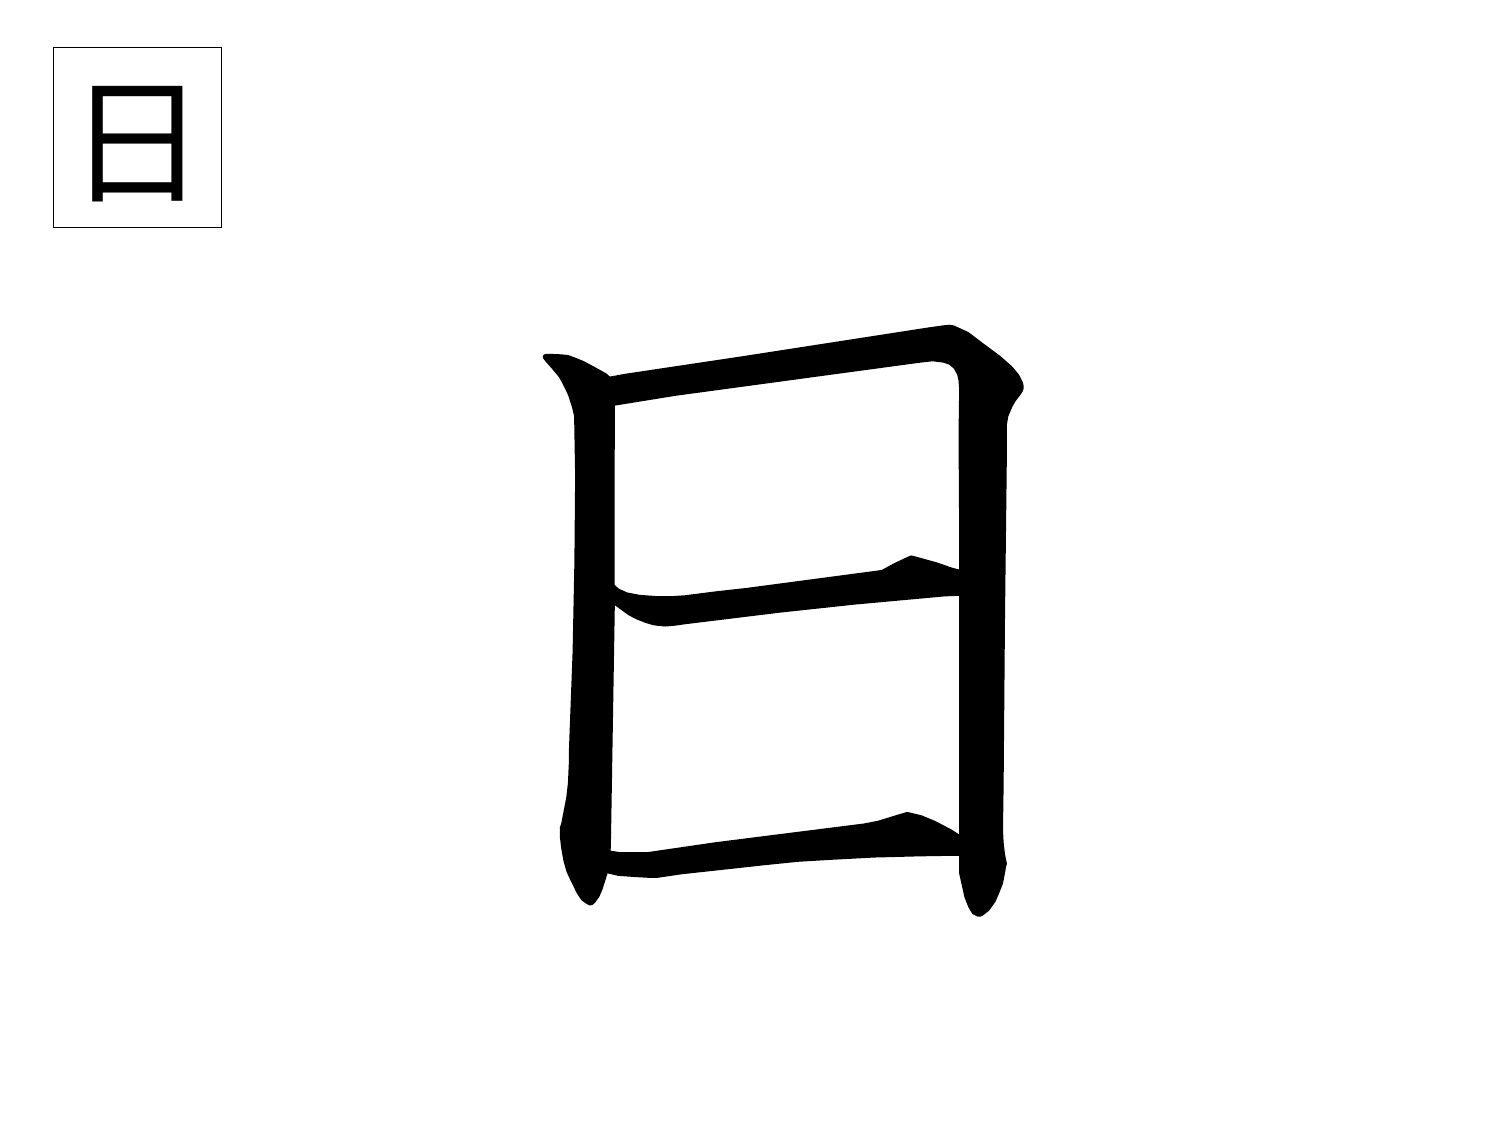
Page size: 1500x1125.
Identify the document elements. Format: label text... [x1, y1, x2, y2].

text_box 日 [53, 47, 222, 228]
text_box [540, 351, 617, 908]
text_box [601, 810, 968, 880]
text_box [607, 553, 966, 629]
text_box [604, 322, 1026, 919]
